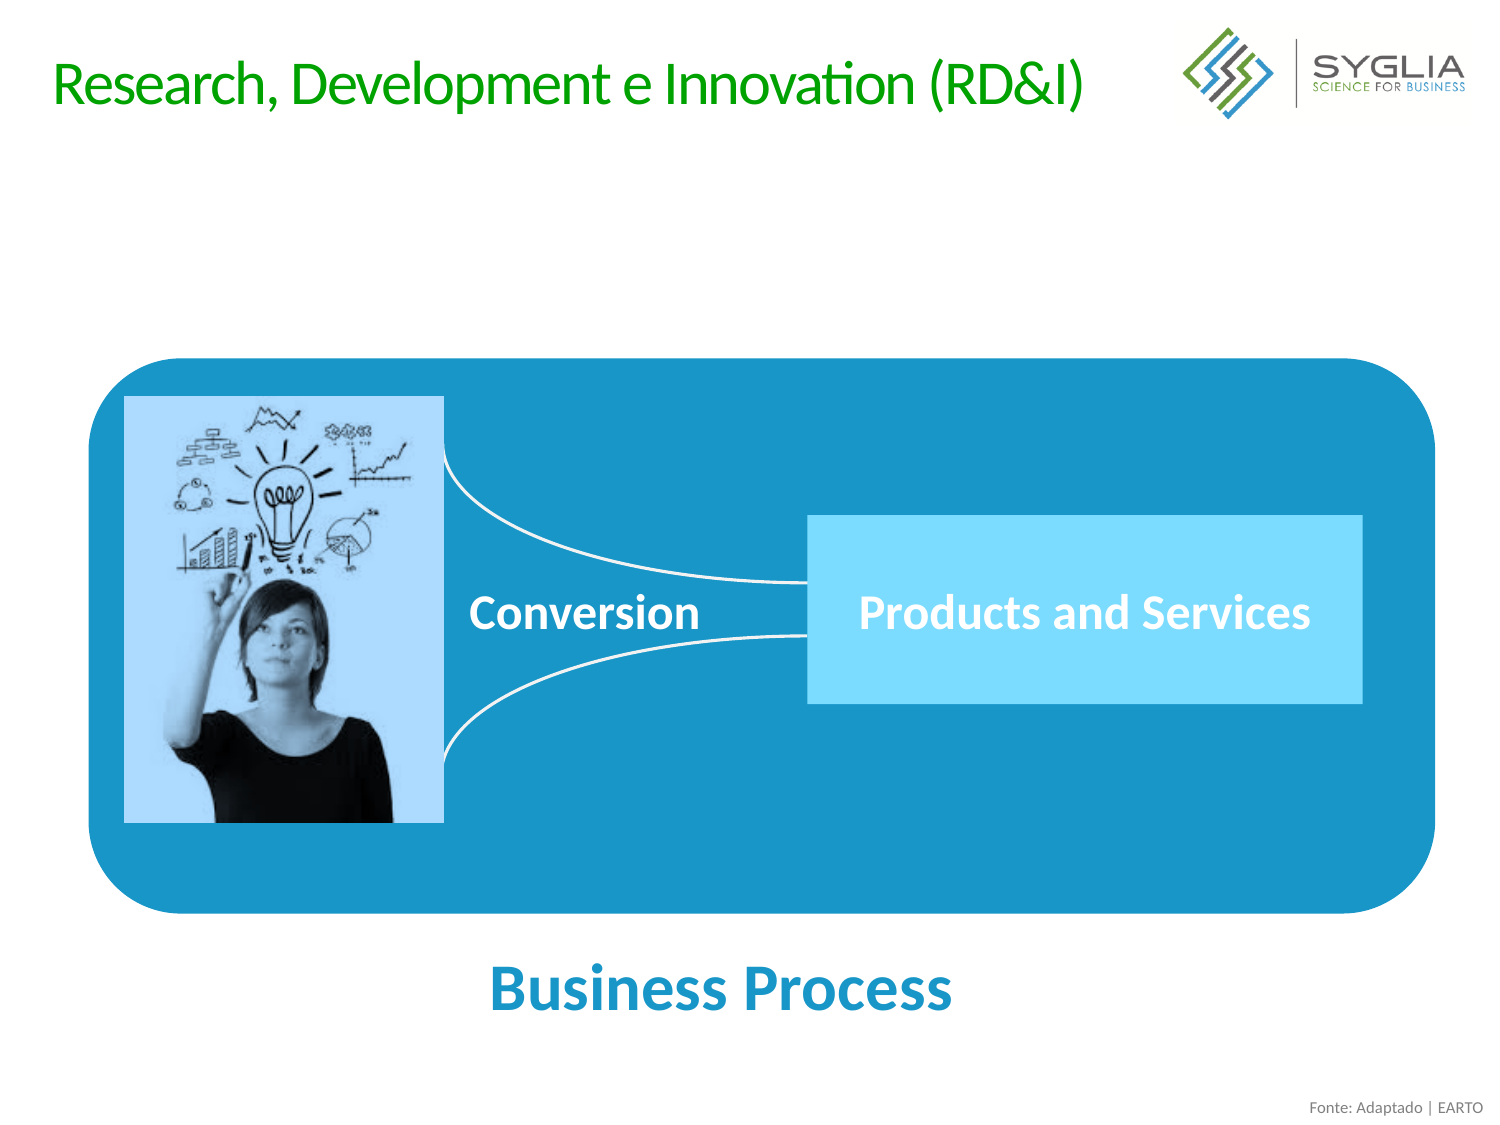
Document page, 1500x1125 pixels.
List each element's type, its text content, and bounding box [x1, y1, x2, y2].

picture [1388, 20, 1471, 126]
text_box [450, 443, 809, 584]
picture [123, 396, 444, 823]
text_box Fonte: Adaptado | EARTO [1294, 1089, 1499, 1125]
text_box Conversion [454, 571, 762, 647]
text_box [450, 635, 808, 776]
text_box Products and Services [807, 514, 1363, 705]
text_box [86, 356, 1437, 916]
text_box Business Process [218, 936, 1225, 1032]
text_box Research, Development e Innovation (RD&I) [37, 0, 1388, 161]
